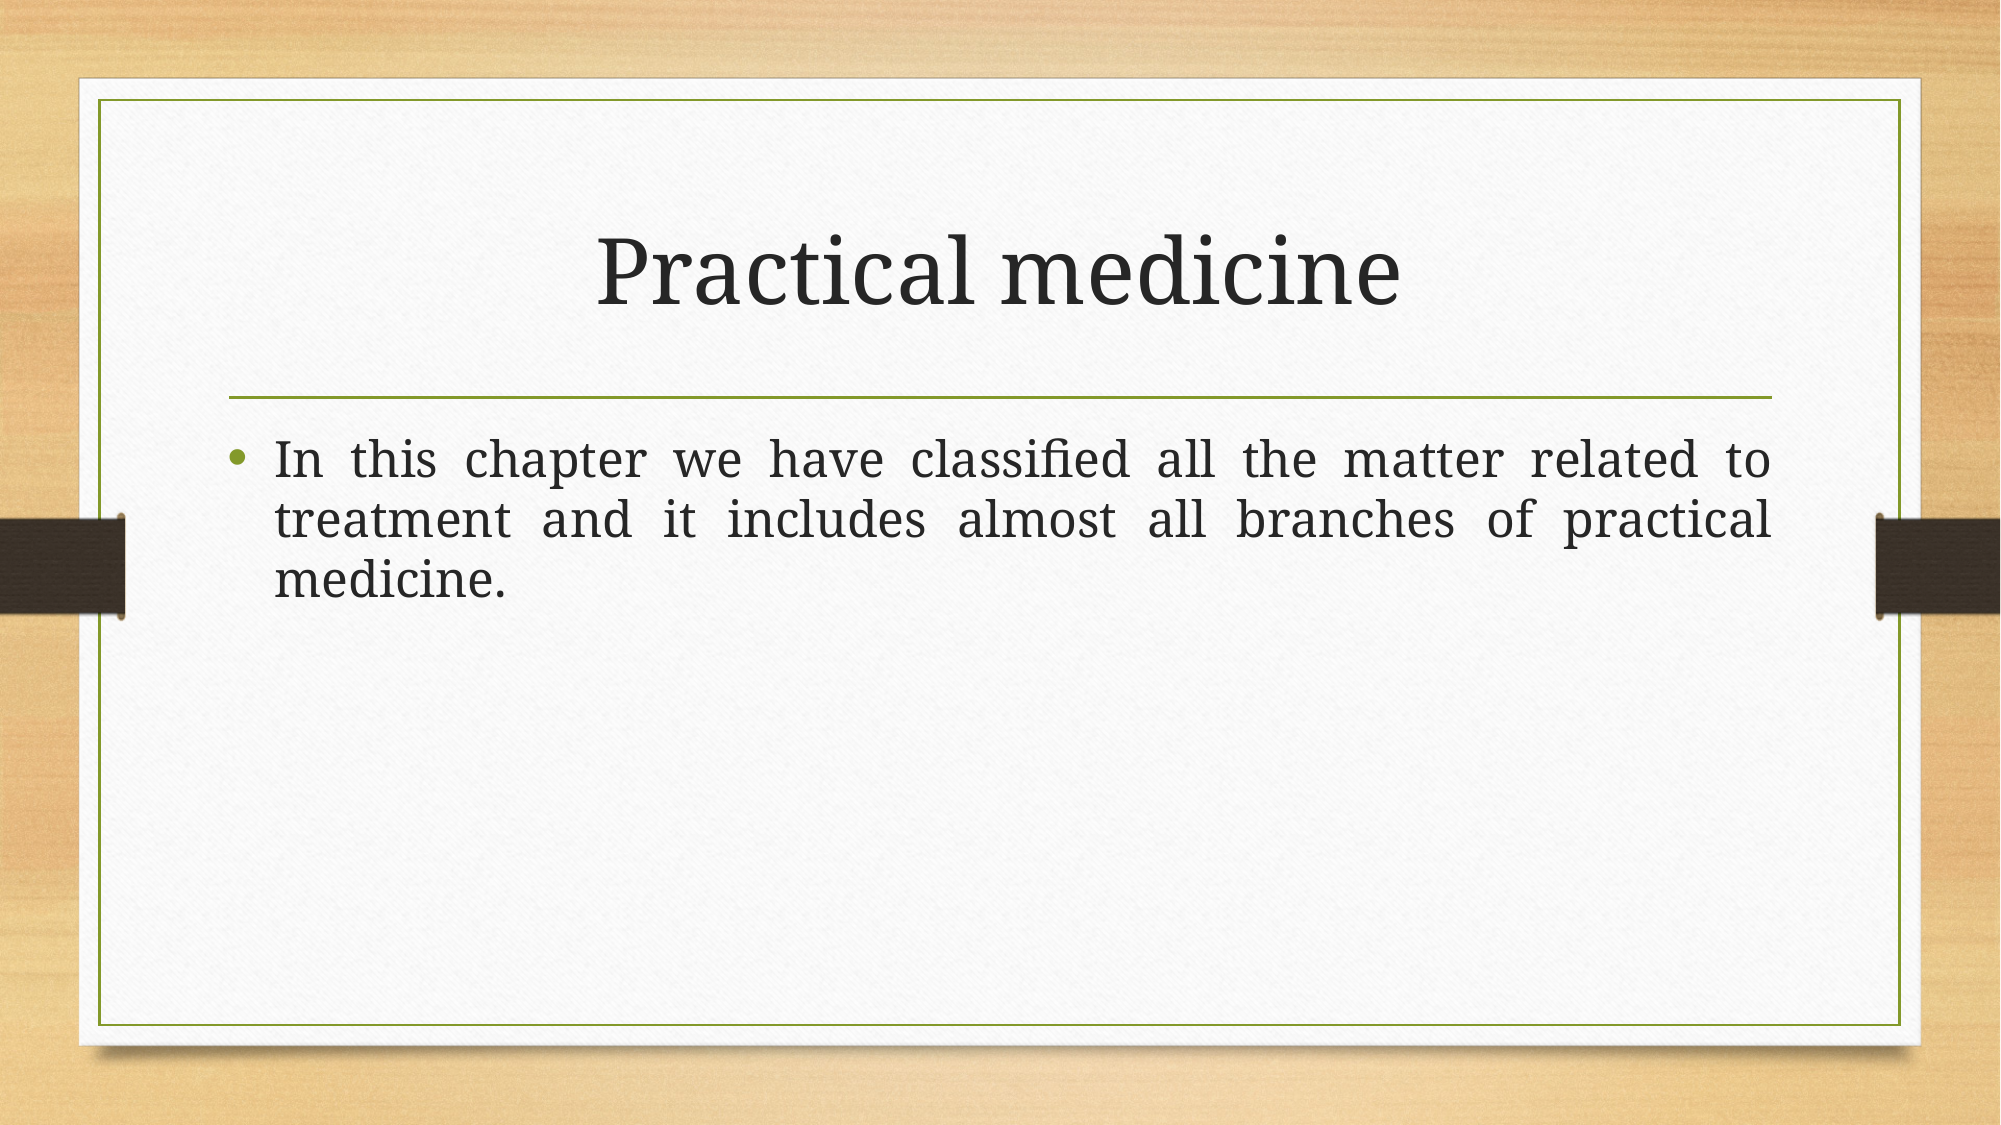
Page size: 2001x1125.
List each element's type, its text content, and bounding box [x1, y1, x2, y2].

title Practical medicine [212, 161, 1788, 375]
list In this chapter we have classified all the matter related to treatment and it includes almost all branches of practical medicine. [212, 419, 1788, 964]
picture [0, 0, 2001, 1125]
